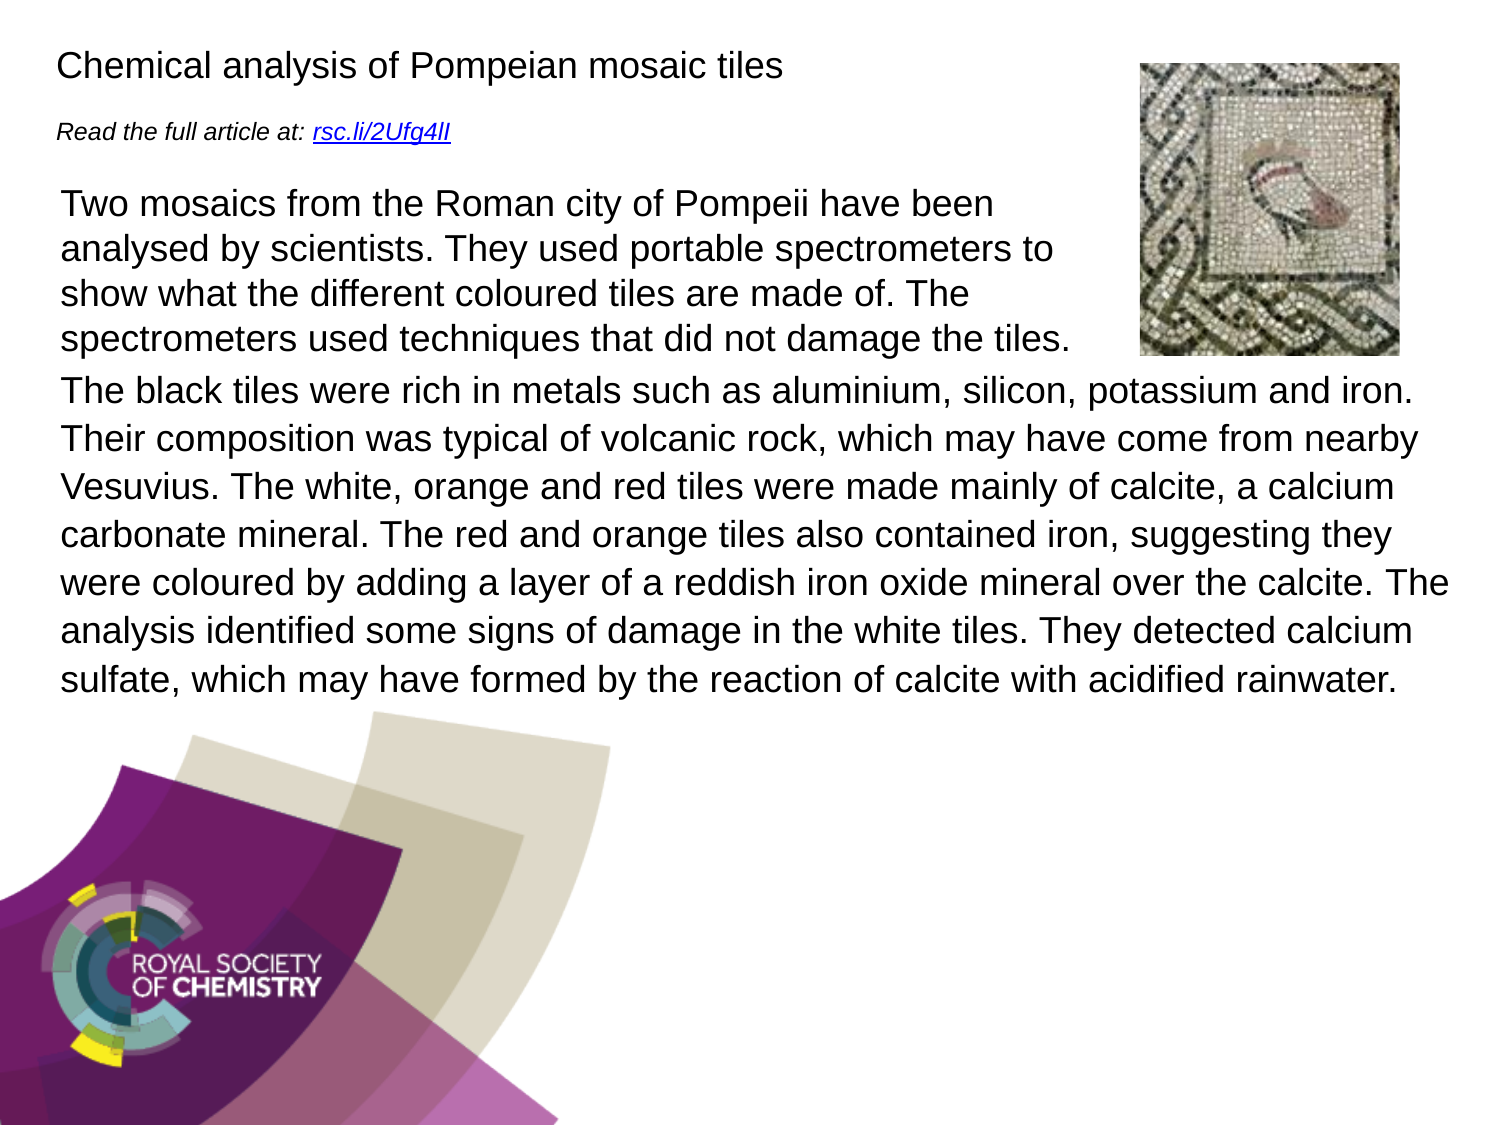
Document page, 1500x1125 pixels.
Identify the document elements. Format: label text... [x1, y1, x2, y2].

text_box The black tiles were rich in metals such as aluminium, silicon, potassium and iron. Their composition was typical of volcanic rock, which may have come from nearby Vesuvius. The white, orange and red tiles were made mainly of calcite, a calcium carbonate mineral. The red and orange tiles also contained iron, suggesting they were coloured by adding a layer of a reddish iron oxide mineral over the calcite. The analysis identified some signs of damage in the white tiles. They detected calcium sulfate, which may have formed by the reaction of calcite with acidified rainwater. [45, 355, 1487, 708]
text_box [40, 33, 1093, 386]
picture [0, 3, 1500, 1125]
